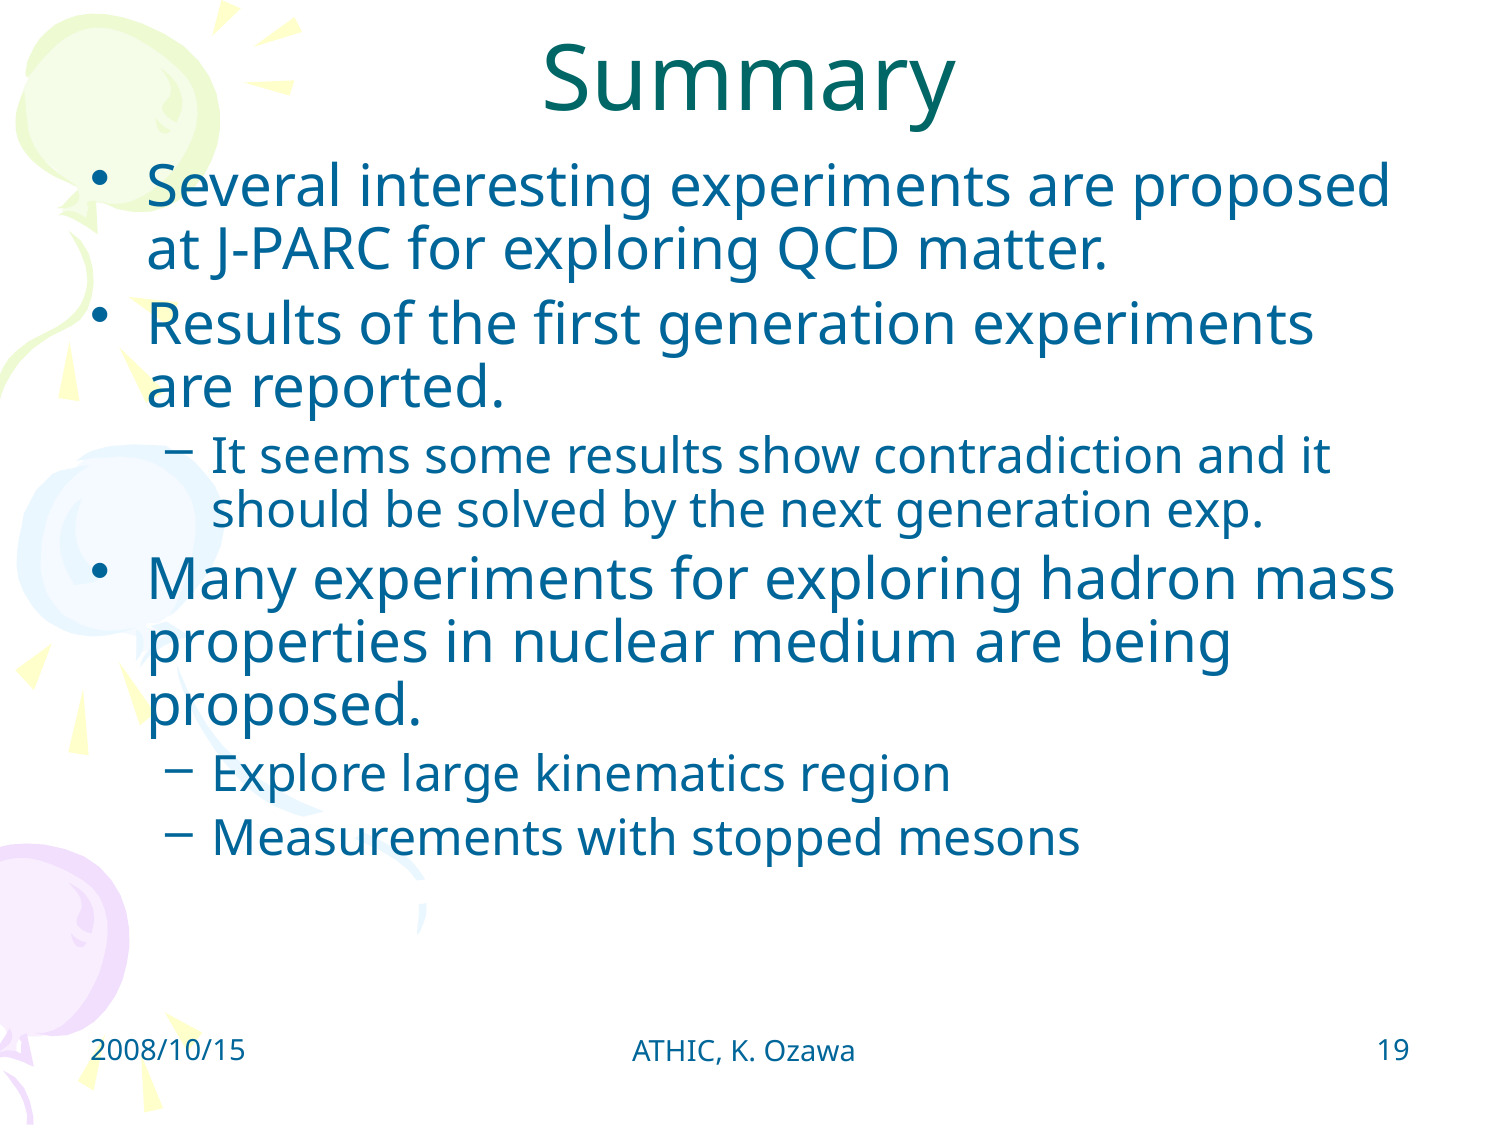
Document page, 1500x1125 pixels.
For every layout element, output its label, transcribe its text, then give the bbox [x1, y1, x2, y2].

title Summary [72, 16, 1426, 138]
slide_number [74, 1023, 426, 1100]
list Several interesting experiments are proposed at J-PARC for exploring QCD matter. Results of the first generation experiments are reported. It seems some results show contradiction and it should be solved by the next generation exp. Many experiments for exploring hadron mass properties in nuclear medium are being proposed. Explore large kinematics region Measurements with stopped mesons [74, 148, 1426, 997]
footer ATHIC, K. Ozawa [419, 1024, 1070, 1101]
slide_number 19 [1074, 1023, 1426, 1100]
